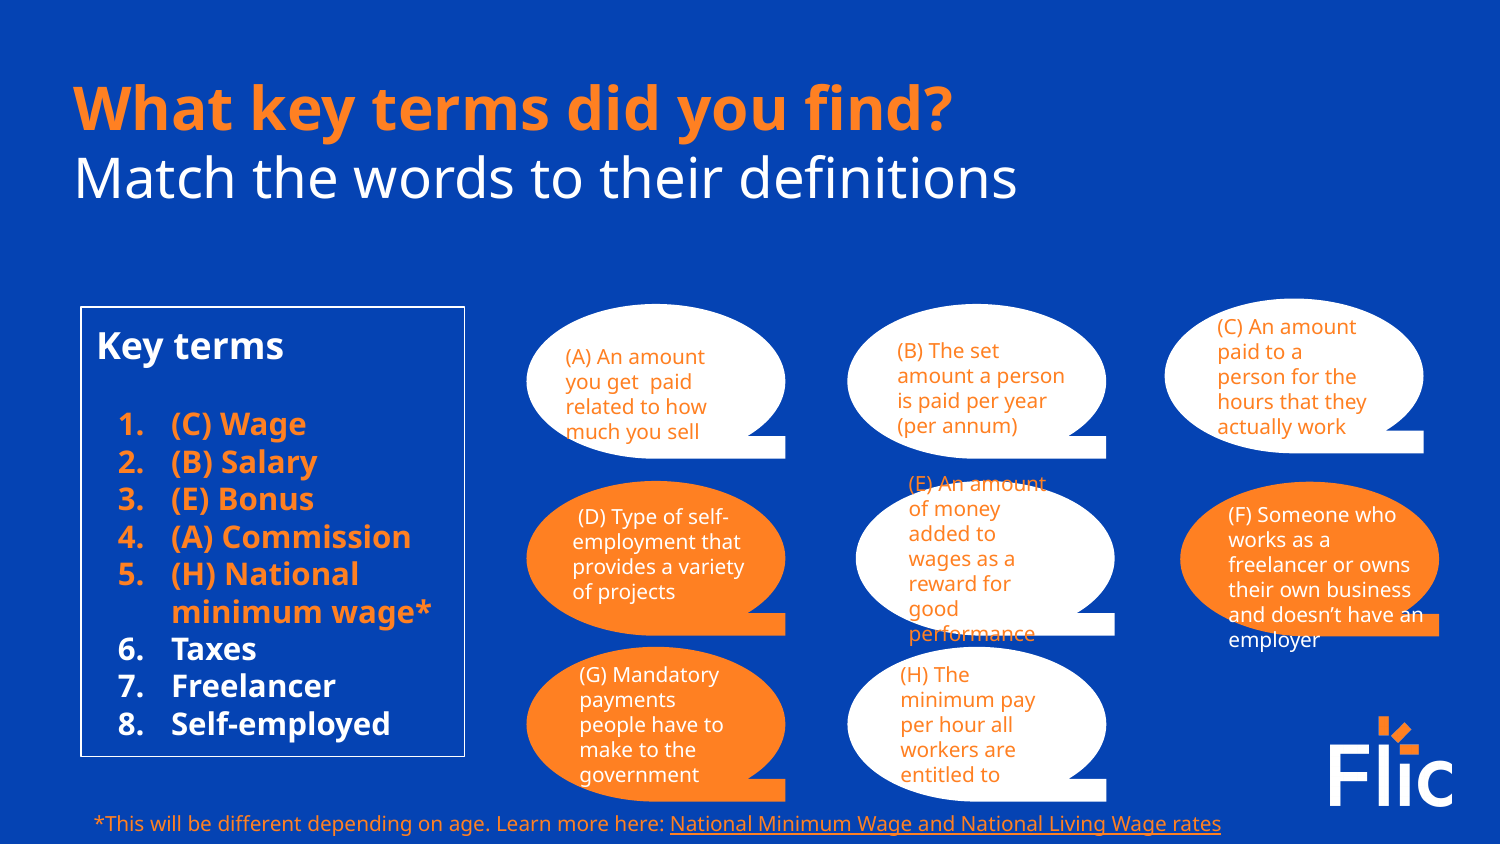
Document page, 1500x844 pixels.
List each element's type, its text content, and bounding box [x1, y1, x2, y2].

text_box What key terms did you find? Match the words to their definitions [73, 70, 1265, 225]
text_box *This will be different depending on age. Learn more here: National Minimum Wage and National Living Wage rates (Gov.uk) [78, 795, 1302, 844]
picture [1330, 716, 1452, 807]
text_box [526, 298, 1449, 802]
text_box Key terms (C) Wage (B) Salary (E) Bonus (A) Commission (H) National minimum wage* Taxes Freelancer Self-employed [81, 307, 465, 757]
